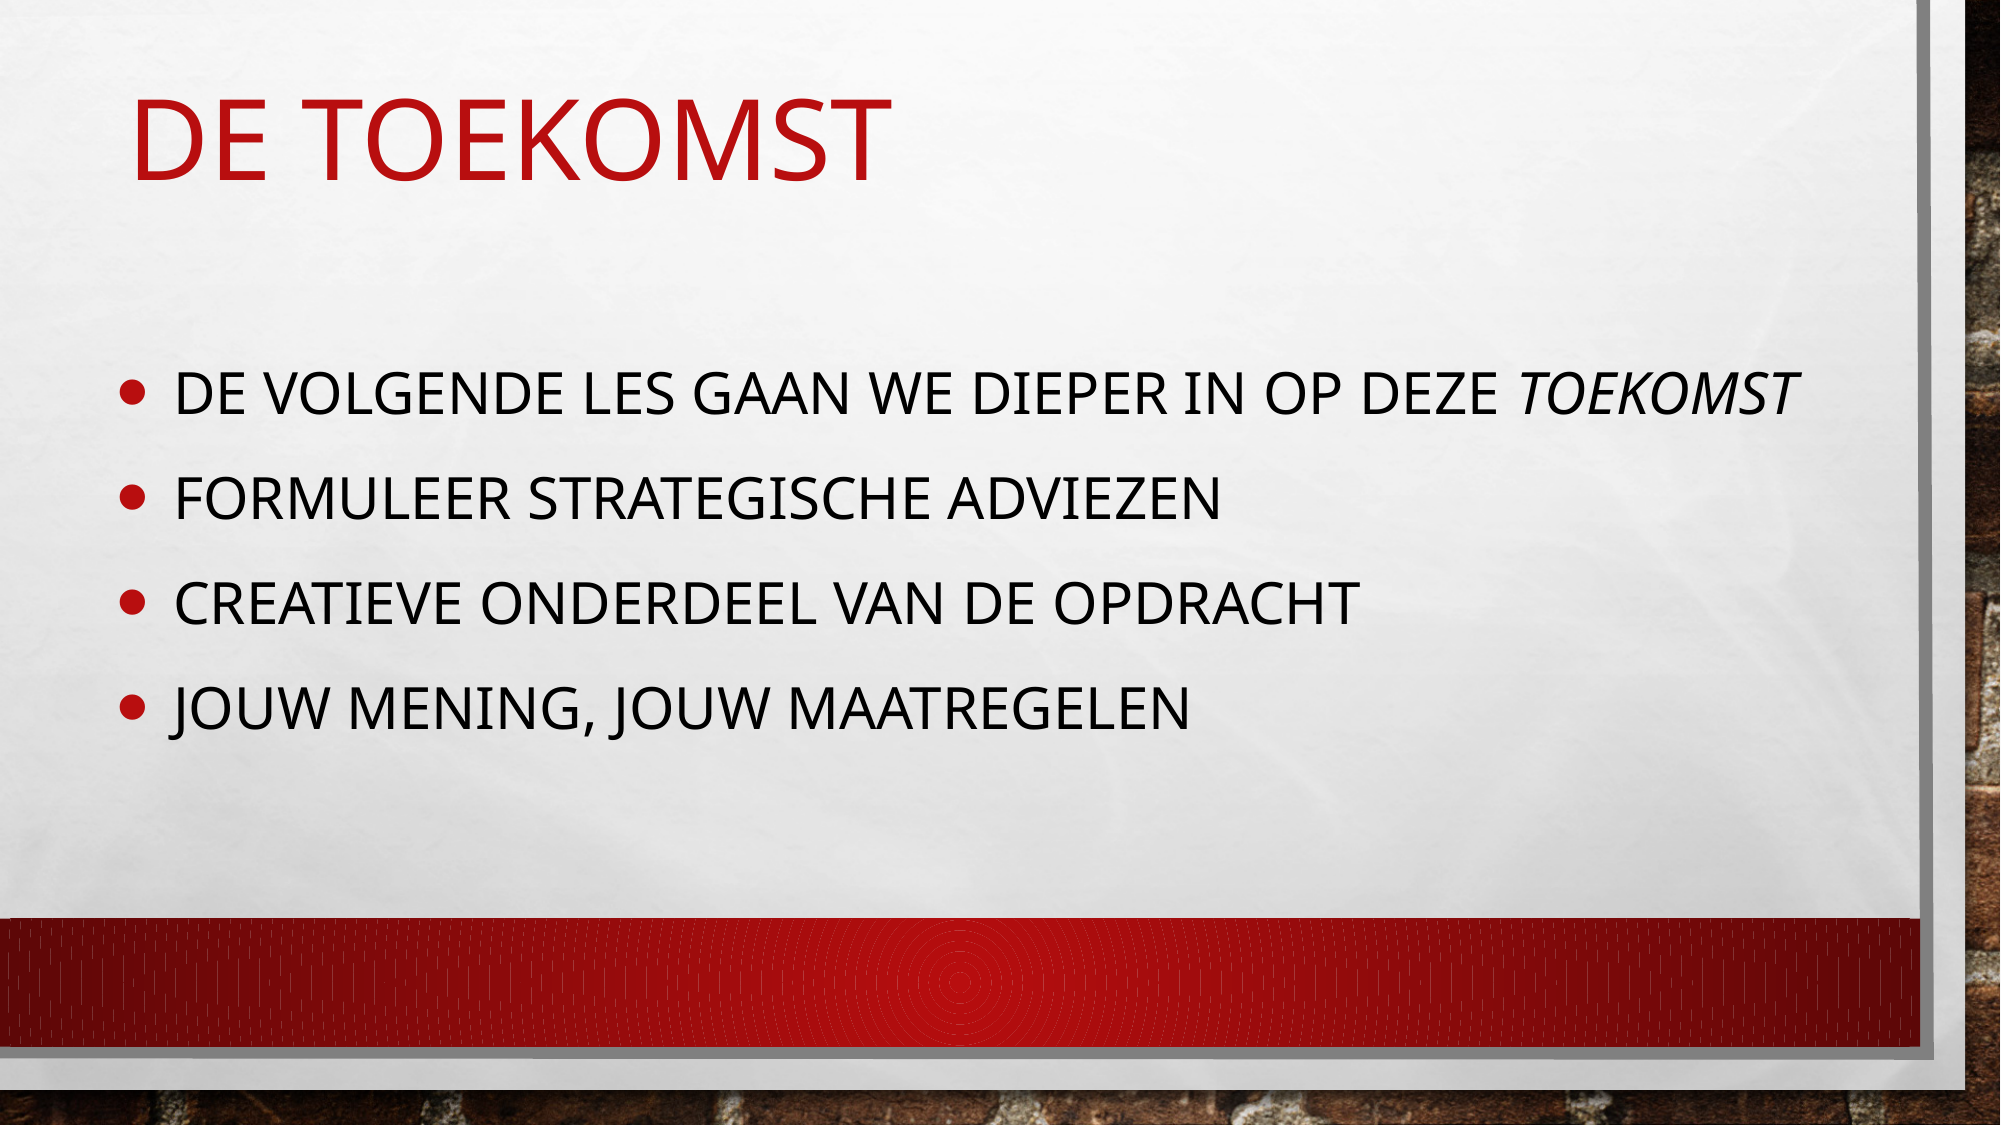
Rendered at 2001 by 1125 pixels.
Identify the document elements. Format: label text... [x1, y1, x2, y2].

title DE TOEKOMST [112, 14, 1818, 213]
list De volgende les gaan we dieper in op deze toekomst Formuleer strategische adviezen Creatieve onderdeel van de opdracht Jouw mening, jouw maatregelen [101, 334, 1818, 883]
picture [0, 0, 2000, 1125]
